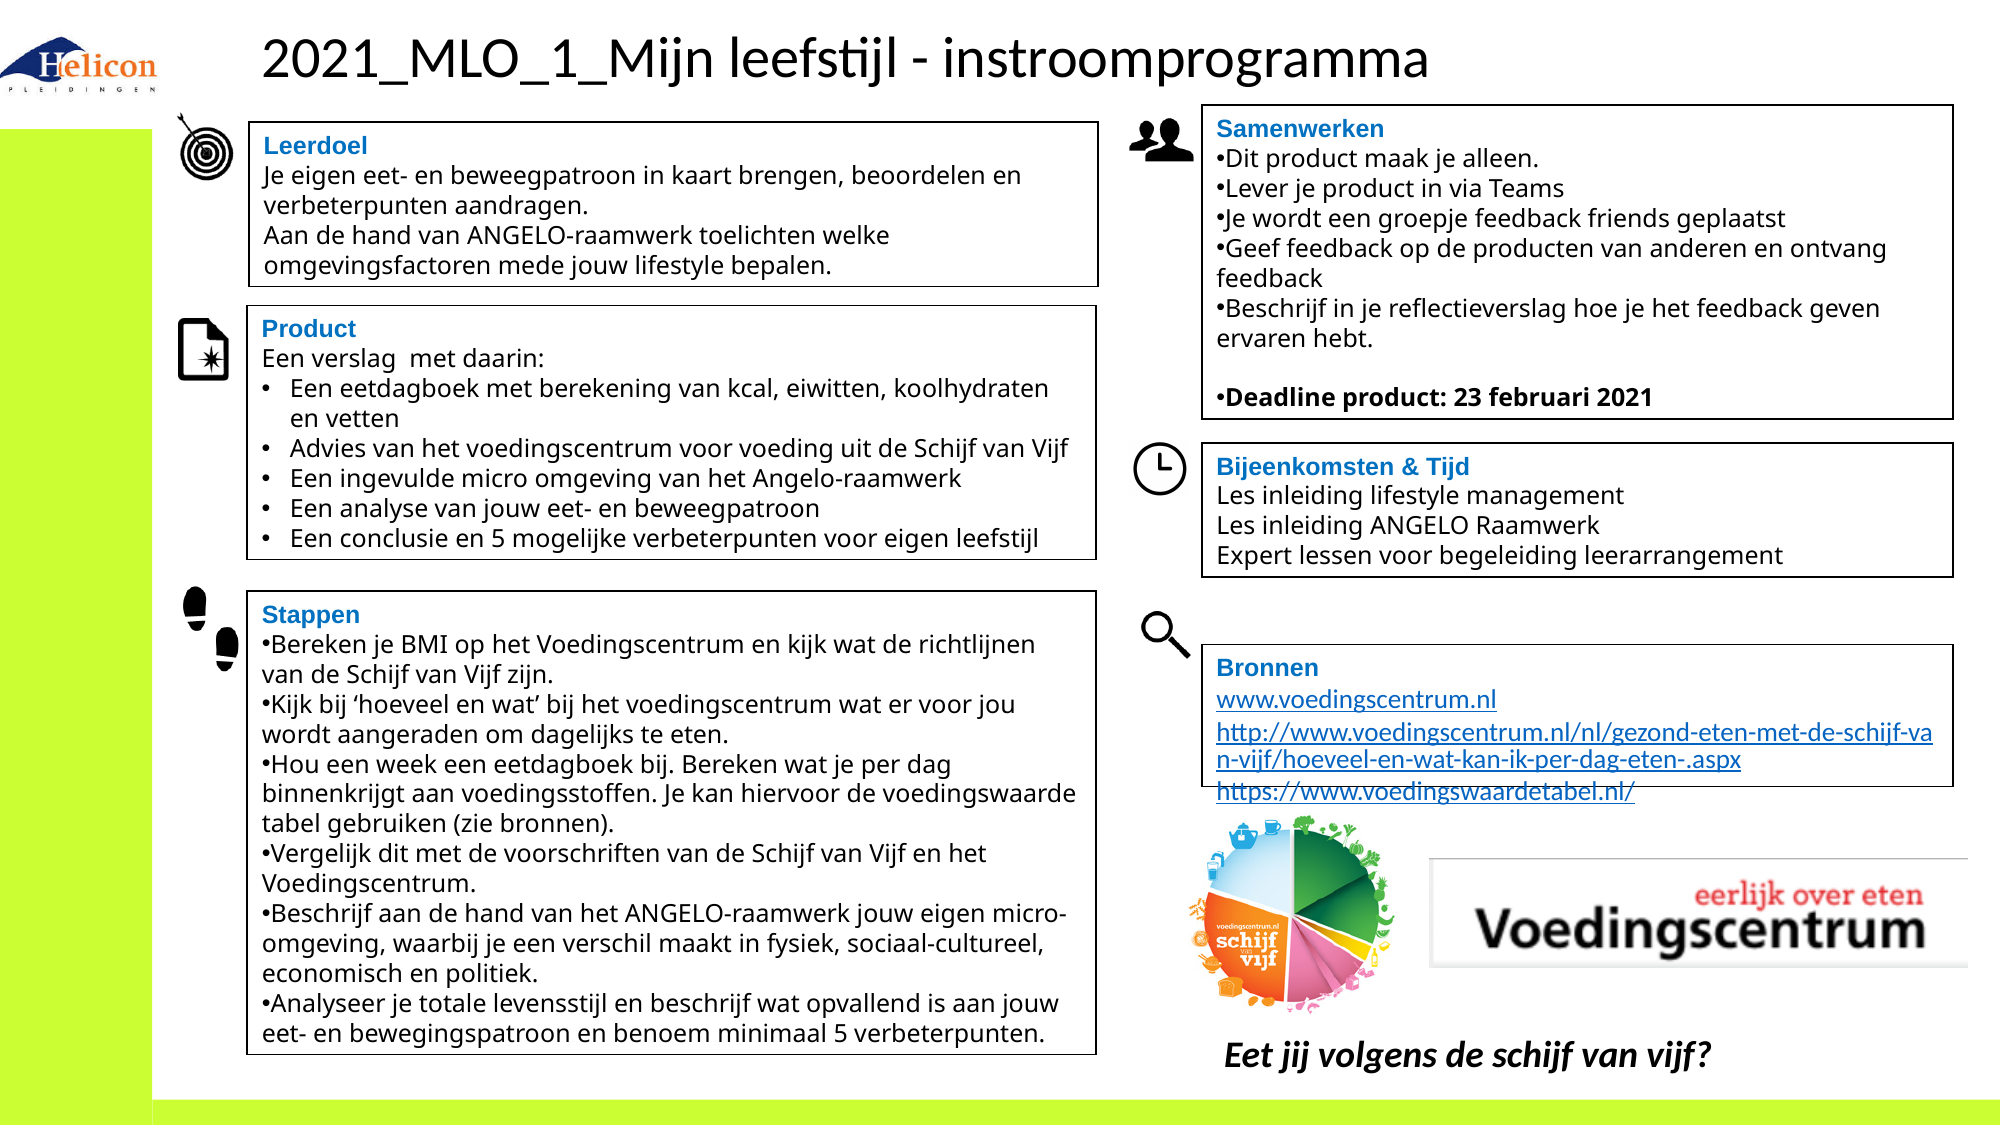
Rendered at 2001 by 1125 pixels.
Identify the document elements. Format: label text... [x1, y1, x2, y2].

picture [0, 0, 160, 129]
text_box Bronnen www.voedingscentrum.nl http://www.voedingscentrum.nl/nl/gezond-eten-met-de-schijf-van-vijf/hoeveel-en-wat-kan-ik-per-dag-eten-.aspx https://www.voedingswaardetabel.nl/ [1201, 644, 1953, 787]
picture [183, 586, 239, 672]
text_box Product Een verslag met daarin: Een eetdagboek met berekening van kcal, eiwitten, koolhydraten en vetten Advies van het voedingscentrum voor voeding uit de Schijf van Vijf Een ingevulde micro omgeving van het Angelo-raamwerk Een analyse van jouw eet- en beweegpatroon Een conclusie en 5 mogelijke verbeterpunten voor eigen leefstijl [246, 305, 1097, 560]
text_box Stappen Bereken je BMI op het Voedingscentrum en kijk wat de richtlijnen van de Schijf van Vijf zijn. Kijk bij ‘hoeveel en wat’ bij het voedingscentrum wat er voor jou wordt aangeraden om dagelijks te eten. Hou een week een eetdagboek bij. Bereken wat je per dag binnenkrijgt aan voedingsstoffen. Je kan hiervoor de voedingswaarde tabel gebruiken (zie bronnen). Vergelijk dit met de voorschriften van de Schijf van Vijf en het Voedingscentrum. Beschrijf aan de hand van het ANGELO-raamwerk jouw eigen micro-omgeving, waarbij je een verschil maakt in fysiek, sociaal-cultureel, economisch en politiek. Analyseer je totale levensstijl en beschrijf wat opvallend is aan jouw eet- en bewegingspatroon en benoem minimaal 5 verbeterpunten. [247, 590, 1097, 1055]
picture [1141, 611, 1191, 659]
picture [1129, 118, 1194, 162]
text_box Samenwerken Dit product maak je alleen. Lever je product in via Teams Je wordt een groepje feedback friends geplaatst Geef feedback op de producten van anderen en ontvang feedback Beschrijf in je reflectieverslag hoe je het feedback geven ervaren hebt. Deadline product: 23 februari 2021 [1201, 105, 1953, 420]
text_box [151, 1099, 2000, 1125]
picture [178, 318, 229, 381]
picture [1180, 804, 1402, 1025]
picture [1129, 440, 1188, 496]
text_box [0, 129, 153, 1125]
text_box Bijeenkomsten & Tijd Les inleiding lifestyle management Les inleiding ANGELO Raamwerk Expert lessen voor begeleiding leerarrangement [1201, 442, 1953, 578]
text_box Eet jij volgens de schijf van vijf? [1209, 1022, 1804, 1083]
text_box 2021_MLO_1_Mijn leefstijl - instroomprogramma [247, 11, 1483, 97]
text_box Leerdoel Je eigen eet- en beweegpatroon in kaart brengen, beoordelen en verbeterpunten aandragen. Aan de hand van ANGELO-raamwerk toelichten welke omgevingsfactoren mede jouw lifestyle bepalen. [248, 121, 1098, 287]
picture [1429, 858, 1968, 968]
picture [173, 106, 235, 191]
